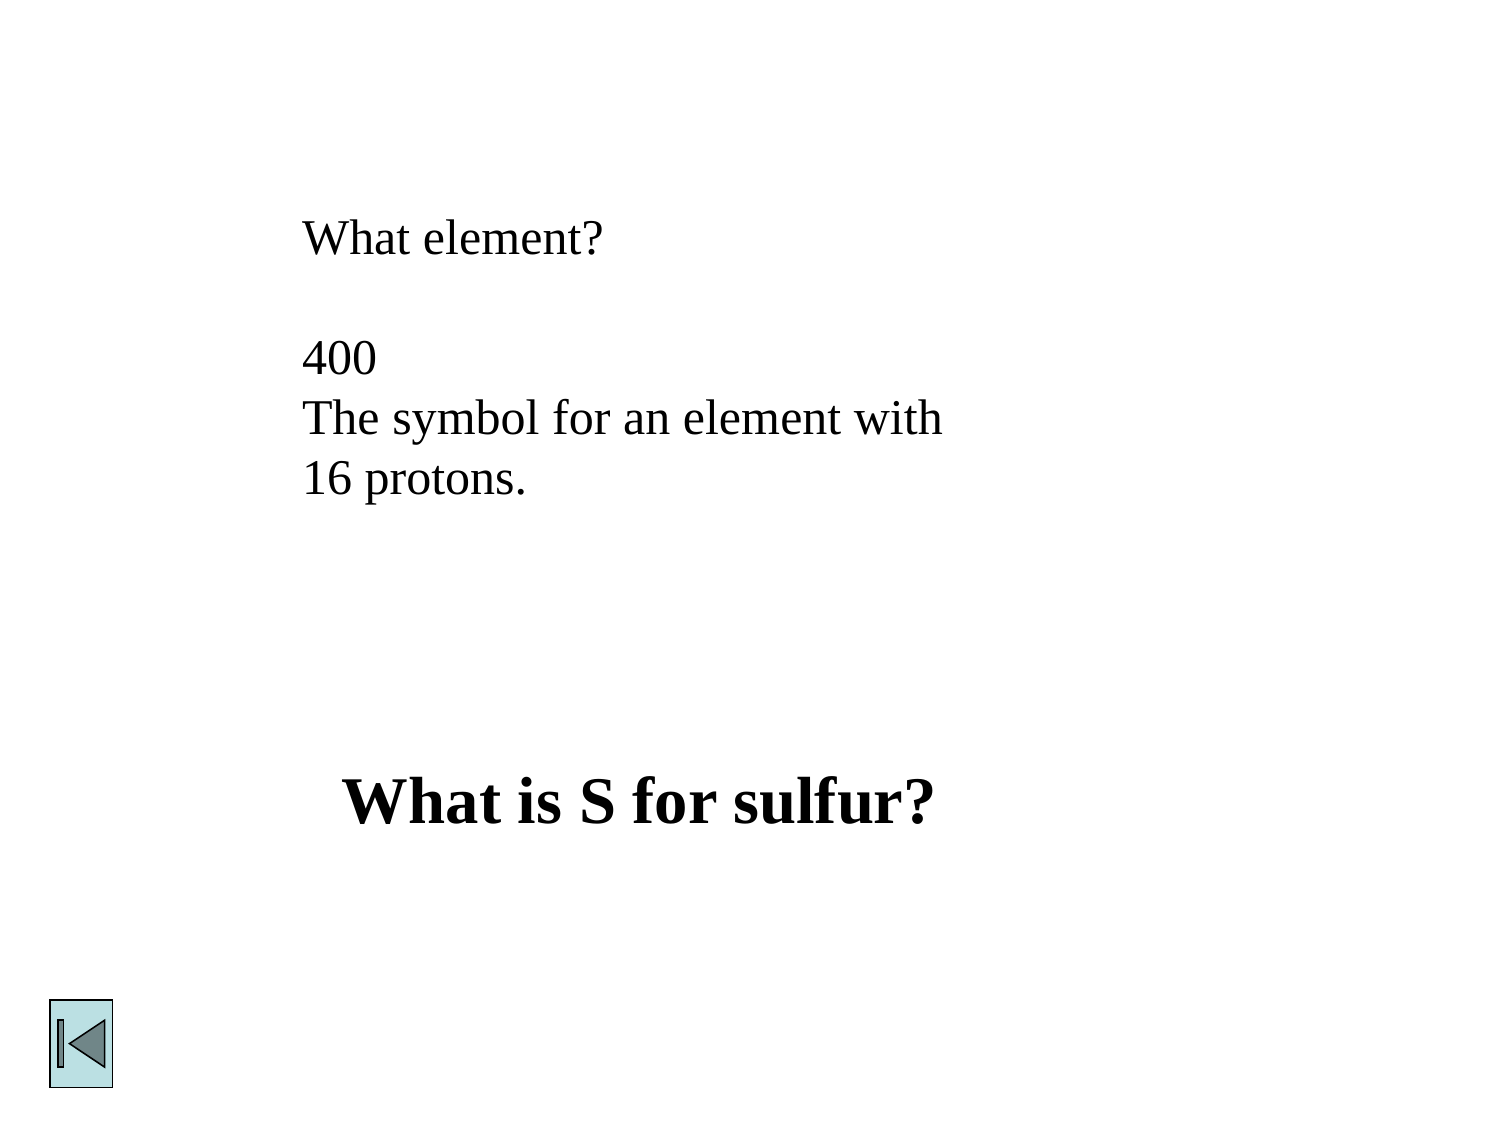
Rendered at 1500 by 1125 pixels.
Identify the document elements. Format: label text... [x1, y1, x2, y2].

text_box What element? 400 The symbol for an element with 16 protons. [287, 196, 975, 512]
text_box What is S for sulfur? [327, 749, 954, 845]
